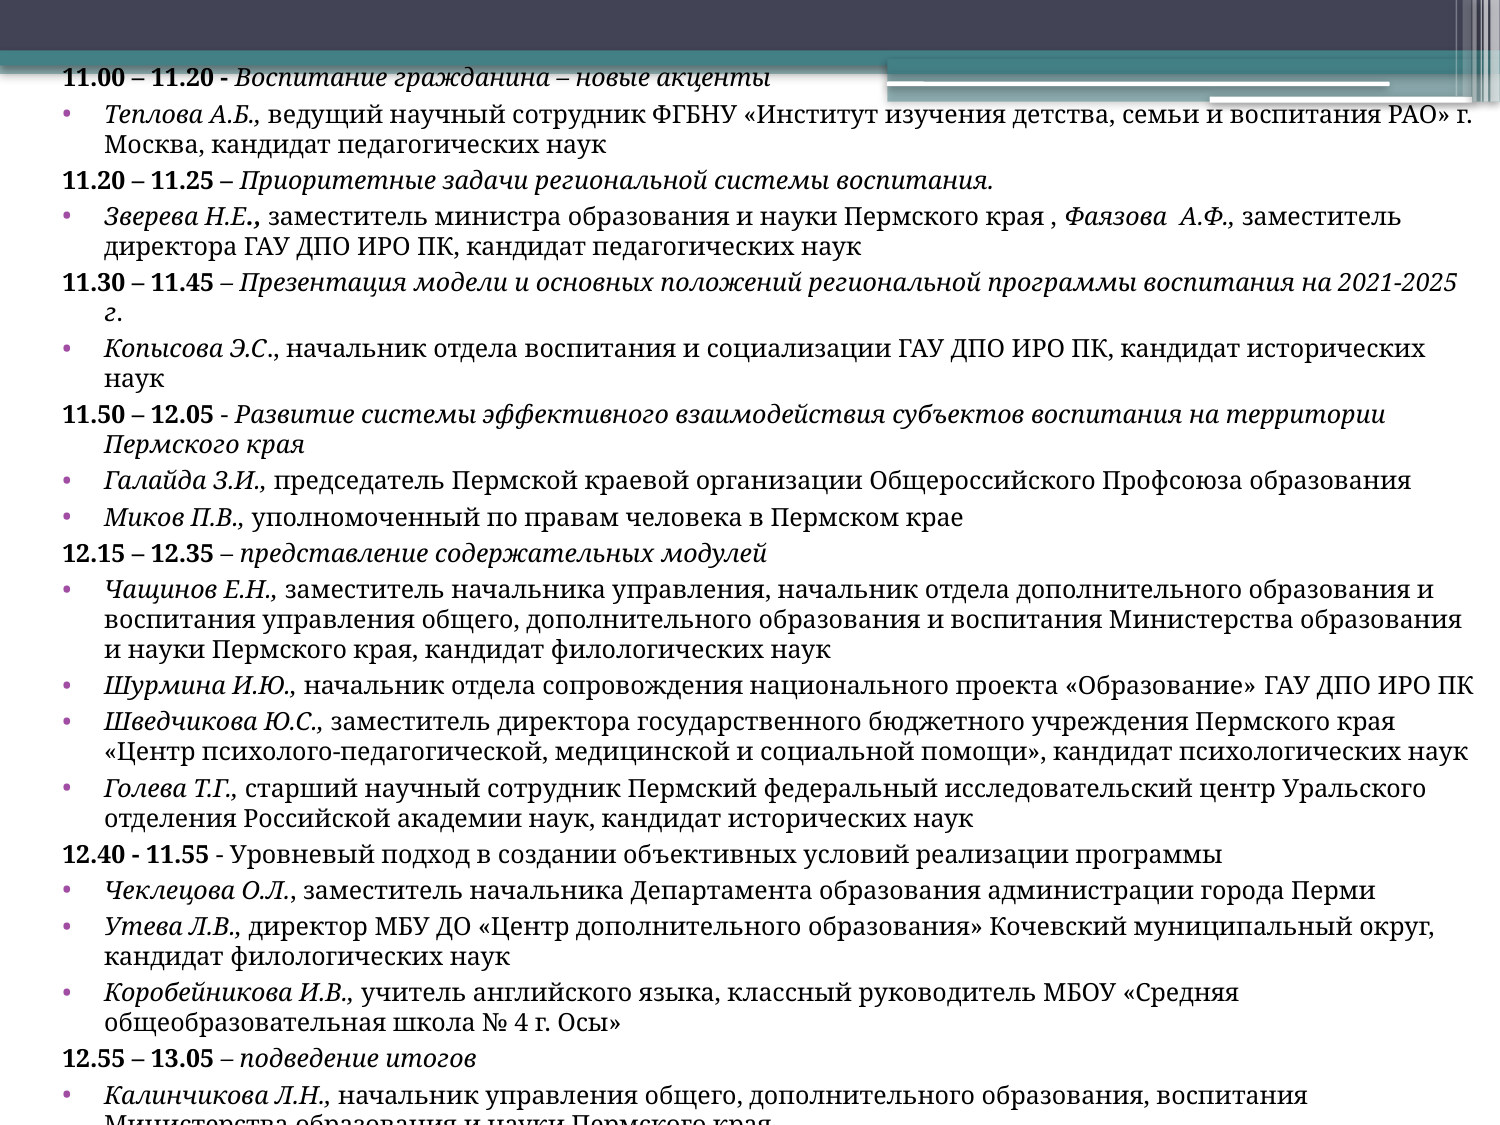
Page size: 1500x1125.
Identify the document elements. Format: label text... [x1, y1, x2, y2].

list 11.00 – 11.20 - Воспитание гражданина – новые акценты Теплова А.Б., ведущий научный сотрудник ФГБНУ «Институт изучения детства, семьи и воспитания РАО» г. Москва, кандидат педагогических наук 11.20 – 11.25 – Приоритетные задачи региональной системы воспитания. Зверева Н.Е., заместитель министра образования и науки Пермского края , Фаязова А.Ф., заместитель директора ГАУ ДПО ИРО ПК, кандидат педагогических наук 11.30 – 11.45 – Презентация модели и основных положений региональной программы воспитания на 2021-2025 г. Копысова Э.С., начальник отдела воспитания и социализации ГАУ ДПО ИРО ПК, кандидат исторических наук 11.50 – 12.05 - Развитие системы эффективного взаимодействия субъектов воспитания на территории Пермского края Галайда З.И., председатель Пермской краевой организации Общероссийского Профсоюза образования Миков П.В., уполномоченный по правам человека в Пермском крае 12.15 – 12.35 – представление содержательных модулей Чащинов Е.Н., заместитель начальника управления, начальник отдела дополнительного образования и воспитания управления общего, дополнительного образования и воспитания Министерства образования и науки Пермского края, кандидат филологических наук Шурмина И.Ю., начальник отдела сопровождения национального проекта «Образование» ГАУ ДПО ИРО ПК Шведчикова Ю.С., заместитель директора государственного бюджетного учреждения Пермского края «Центр психолого-педагогической, медицинской и социальной помощи», кандидат психологических наук Голева Т.Г., старший научный сотрудник Пермский федеральный исследовательский центр Уральского отделения Российской академии наук, кандидат исторических наук 12.40 - 11.55 - Уровневый подход в создании объективных условий реализации программы Чеклецова О.Л., заместитель начальника Департамента образования администрации города Перми Утева Л.В., директор МБУ ДО «Центр дополнительного образования» Кочевский муниципальный округ, кандидат филологических наук Коробейникова И.В., учитель английского языка, классный руководитель МБОУ «Средняя общеобразовательная школа № 4 г. Осы» 12.55 – 13.05 – подведение итогов Калинчикова Л.Н., начальник управления общего, дополнительного образования, воспитания Министерства образования и науки Пермского края [29, 54, 1500, 1079]
